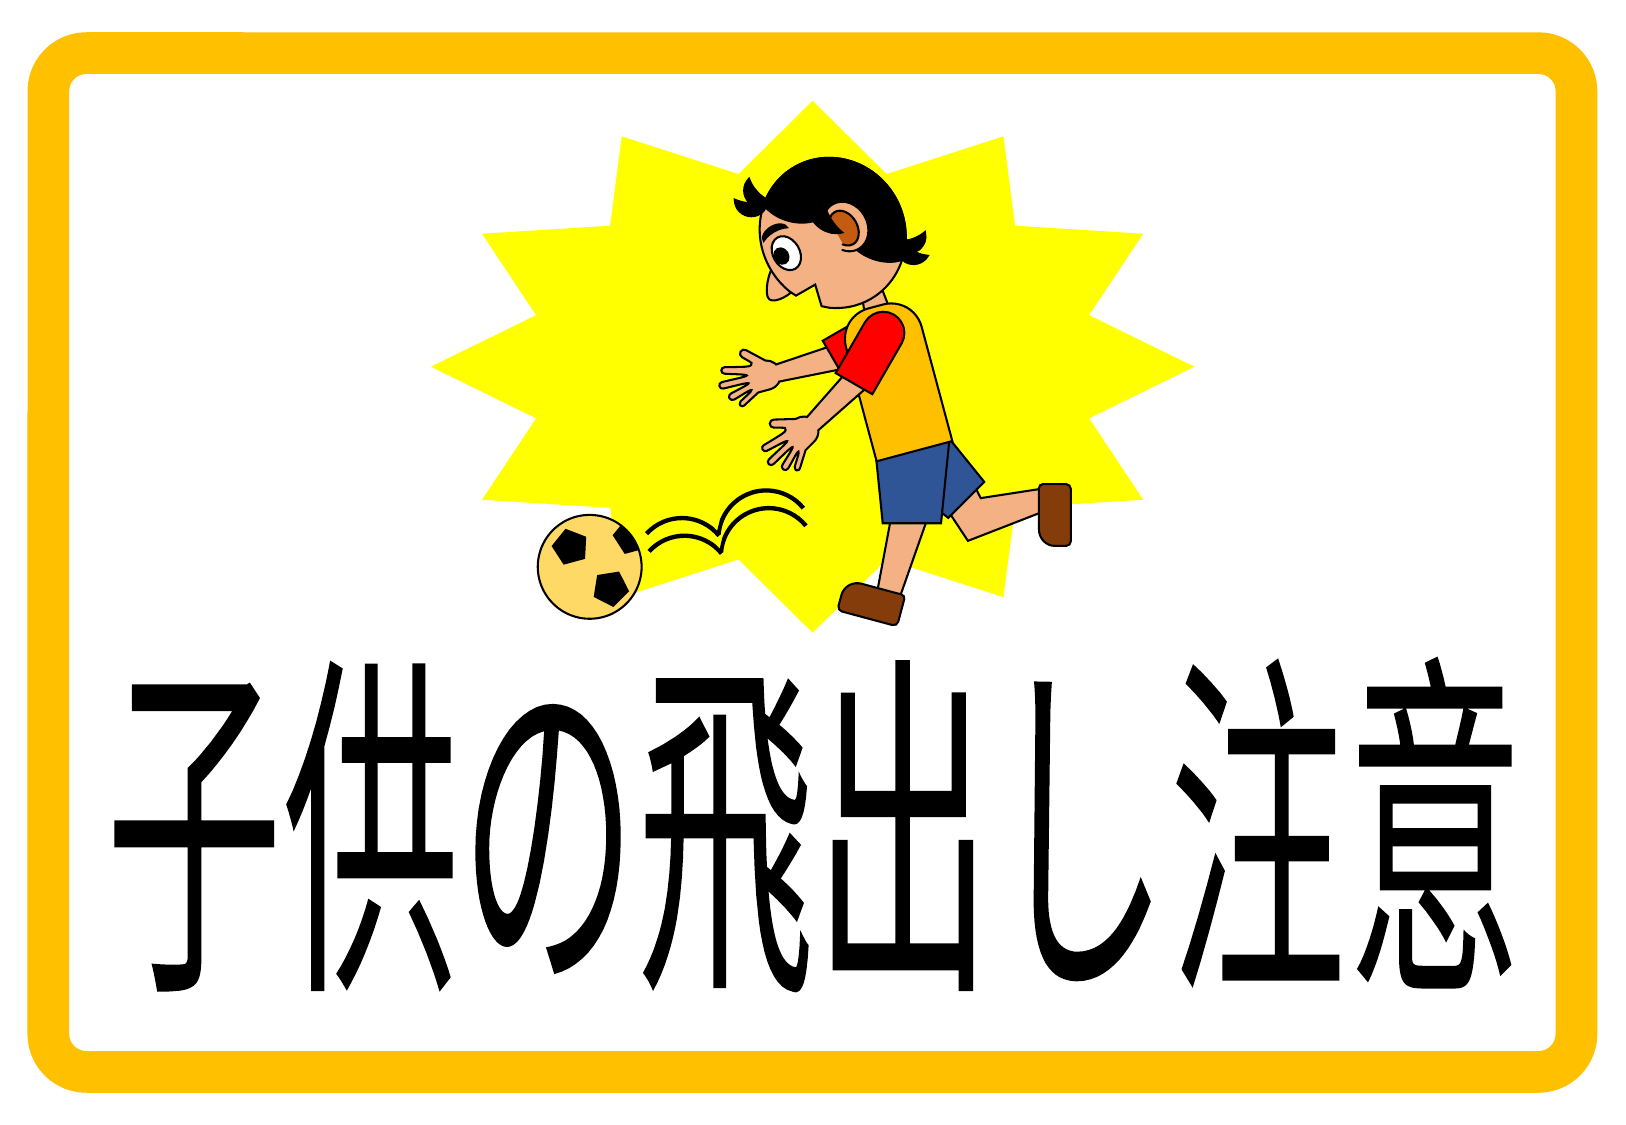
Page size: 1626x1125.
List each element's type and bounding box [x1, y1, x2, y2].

text_box [46, 50, 1579, 1075]
text_box [430, 100, 1195, 633]
